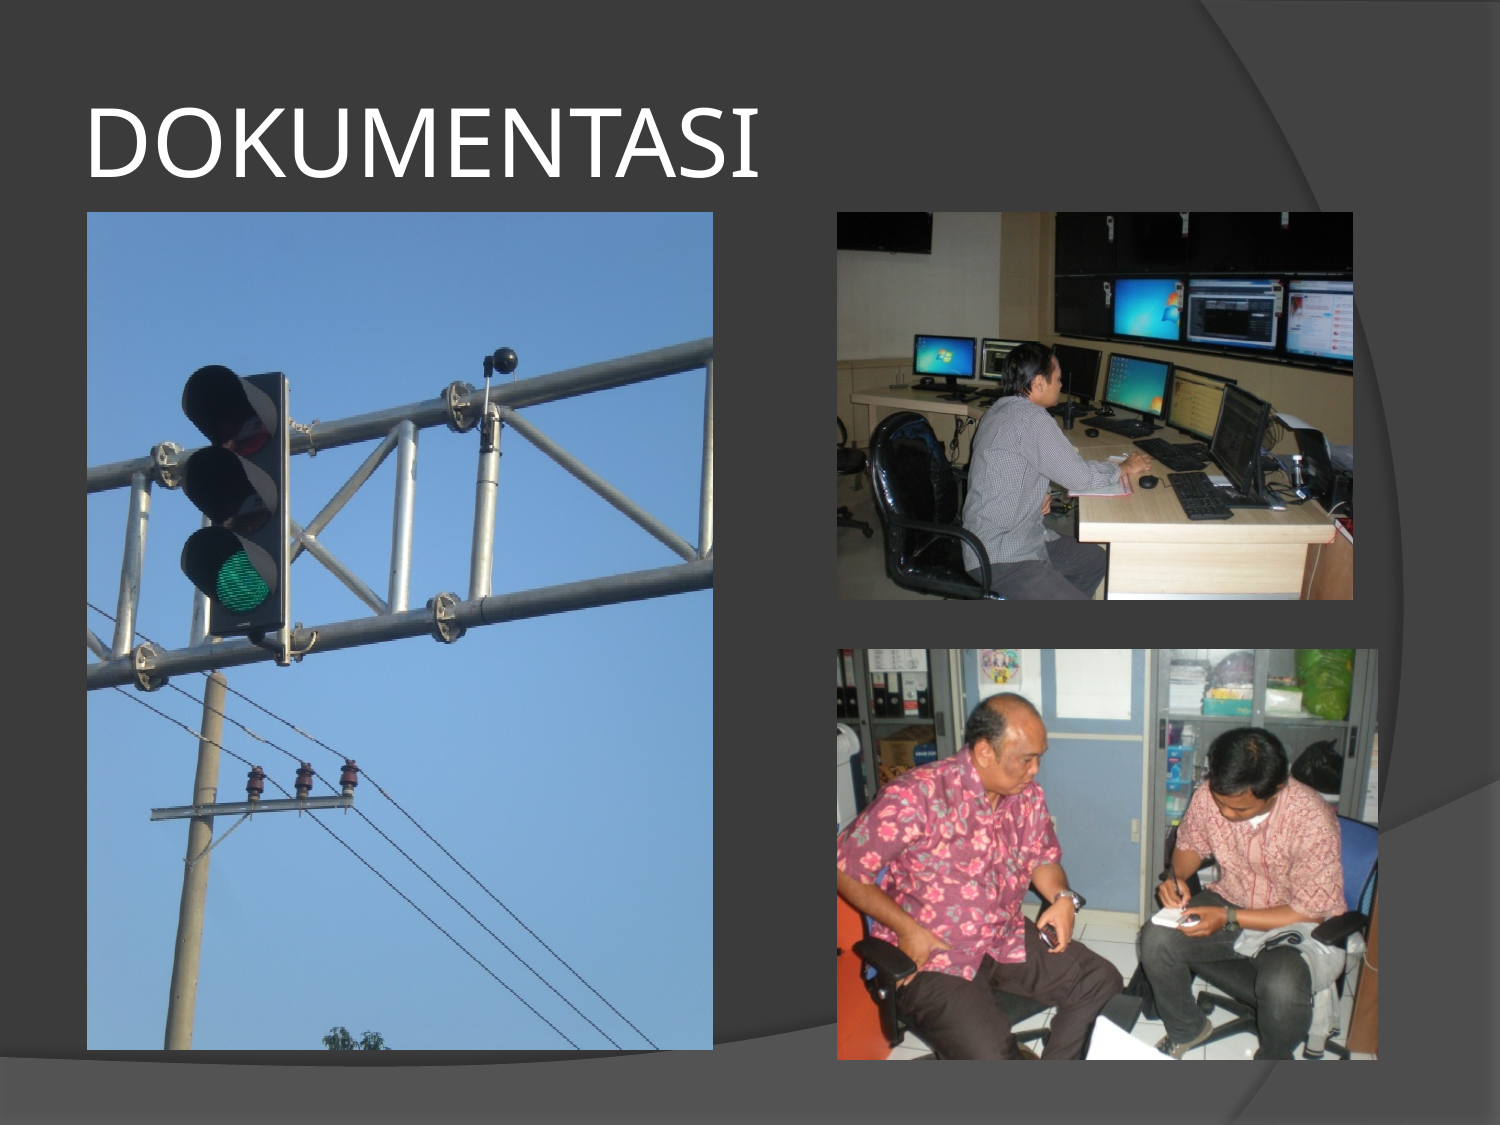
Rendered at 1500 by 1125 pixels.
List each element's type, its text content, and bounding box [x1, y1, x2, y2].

picture [87, 212, 713, 1051]
picture [837, 649, 1378, 1060]
picture [837, 212, 1353, 601]
title DOKUMENTASI [75, 45, 1300, 233]
